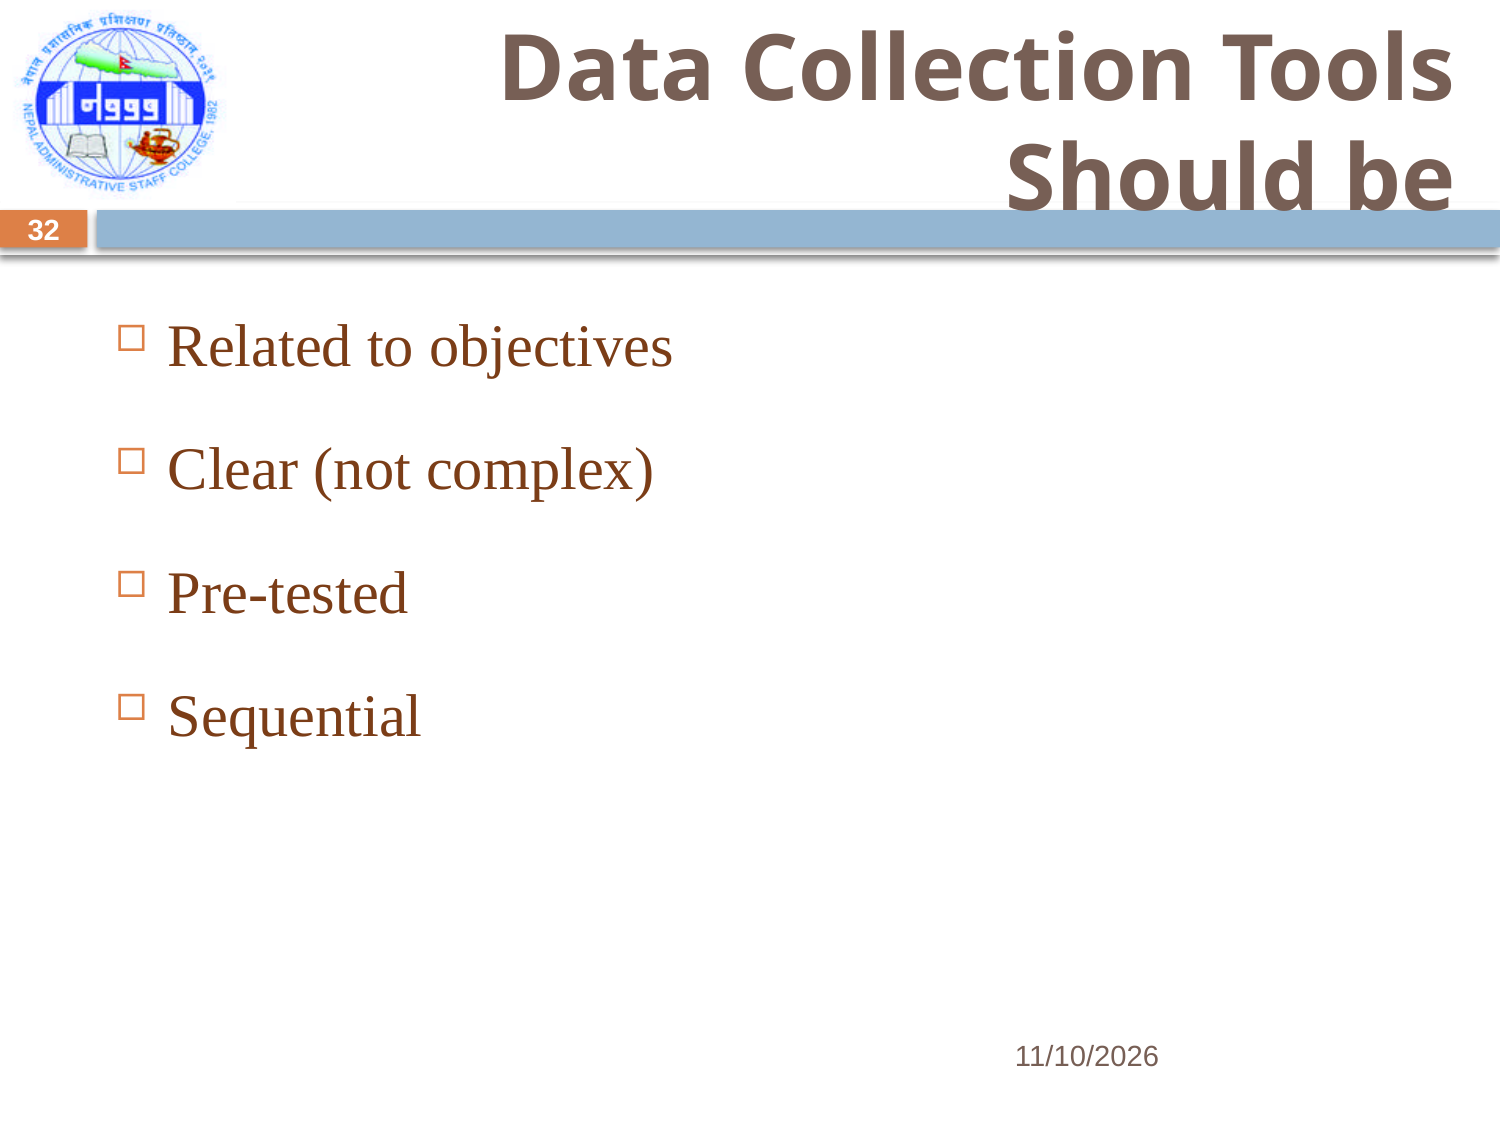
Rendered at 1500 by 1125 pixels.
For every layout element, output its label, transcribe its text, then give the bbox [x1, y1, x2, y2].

title Data Collection Tools Should be [218, 37, 1471, 200]
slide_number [999, 1025, 1438, 1085]
picture [1, 0, 236, 208]
slide_number 32 [0, 208, 88, 249]
list Related to objectives Clear (not complex) Pre-tested Sequential [100, 262, 1438, 1000]
